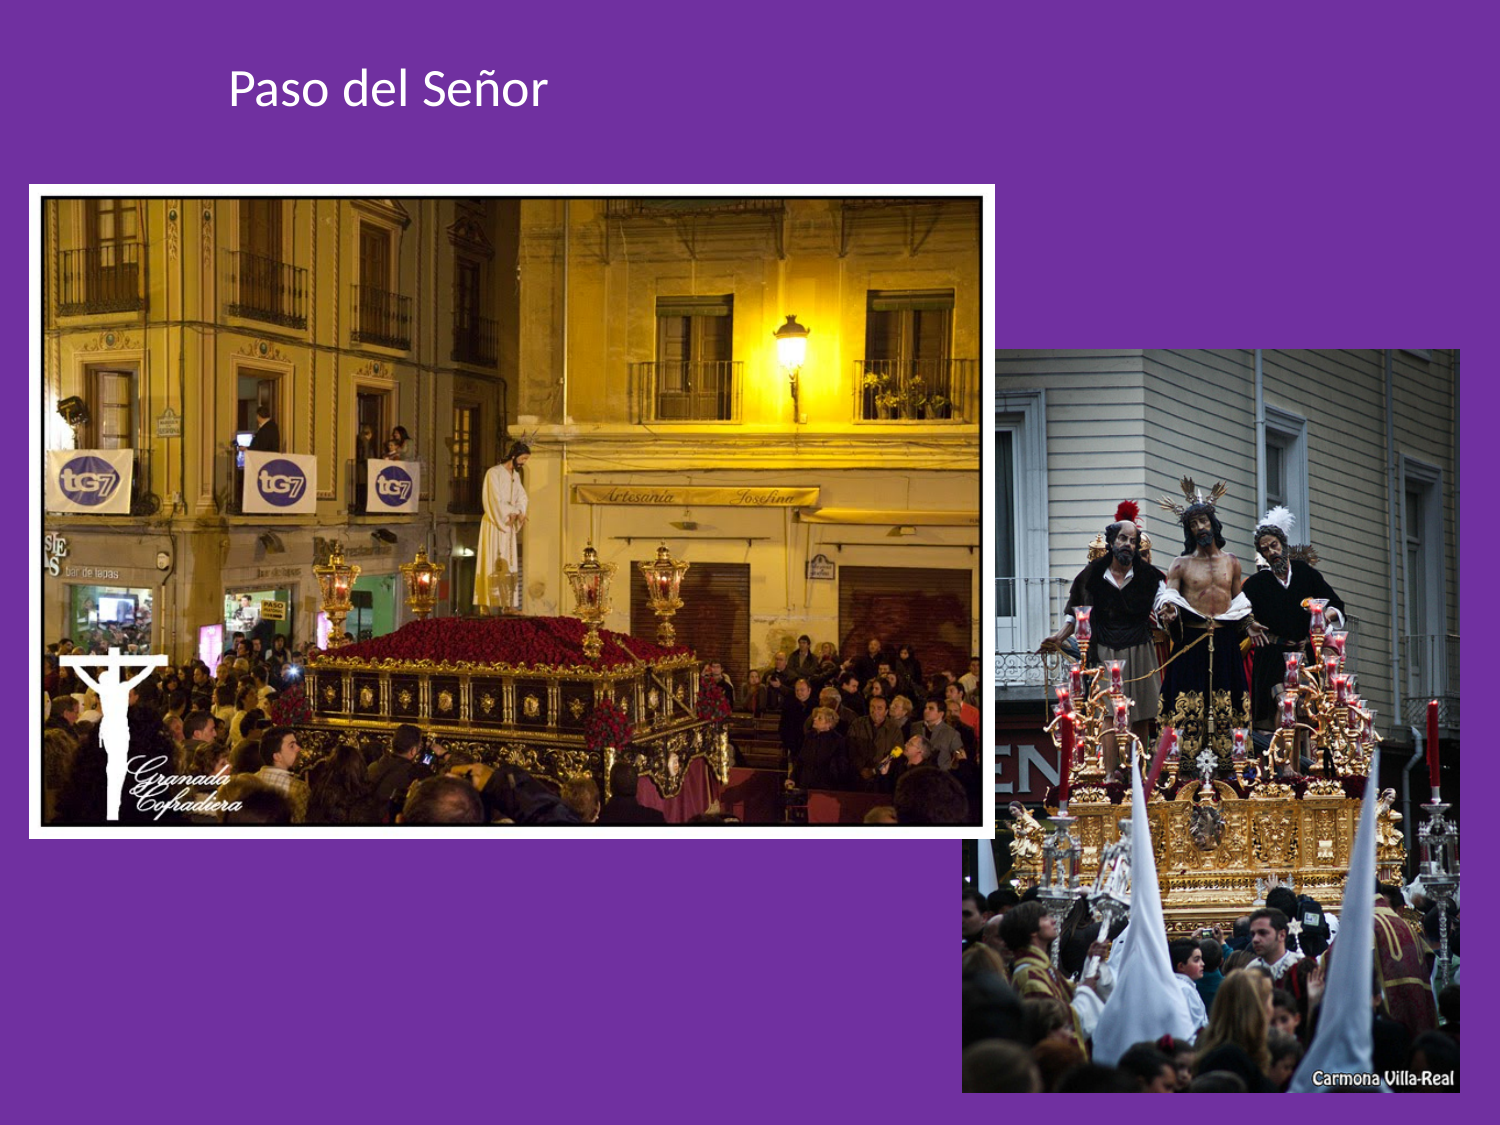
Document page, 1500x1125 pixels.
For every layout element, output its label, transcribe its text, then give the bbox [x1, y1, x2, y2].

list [962, 349, 1460, 1093]
picture [29, 184, 995, 839]
title Paso del Señor [75, 45, 703, 126]
